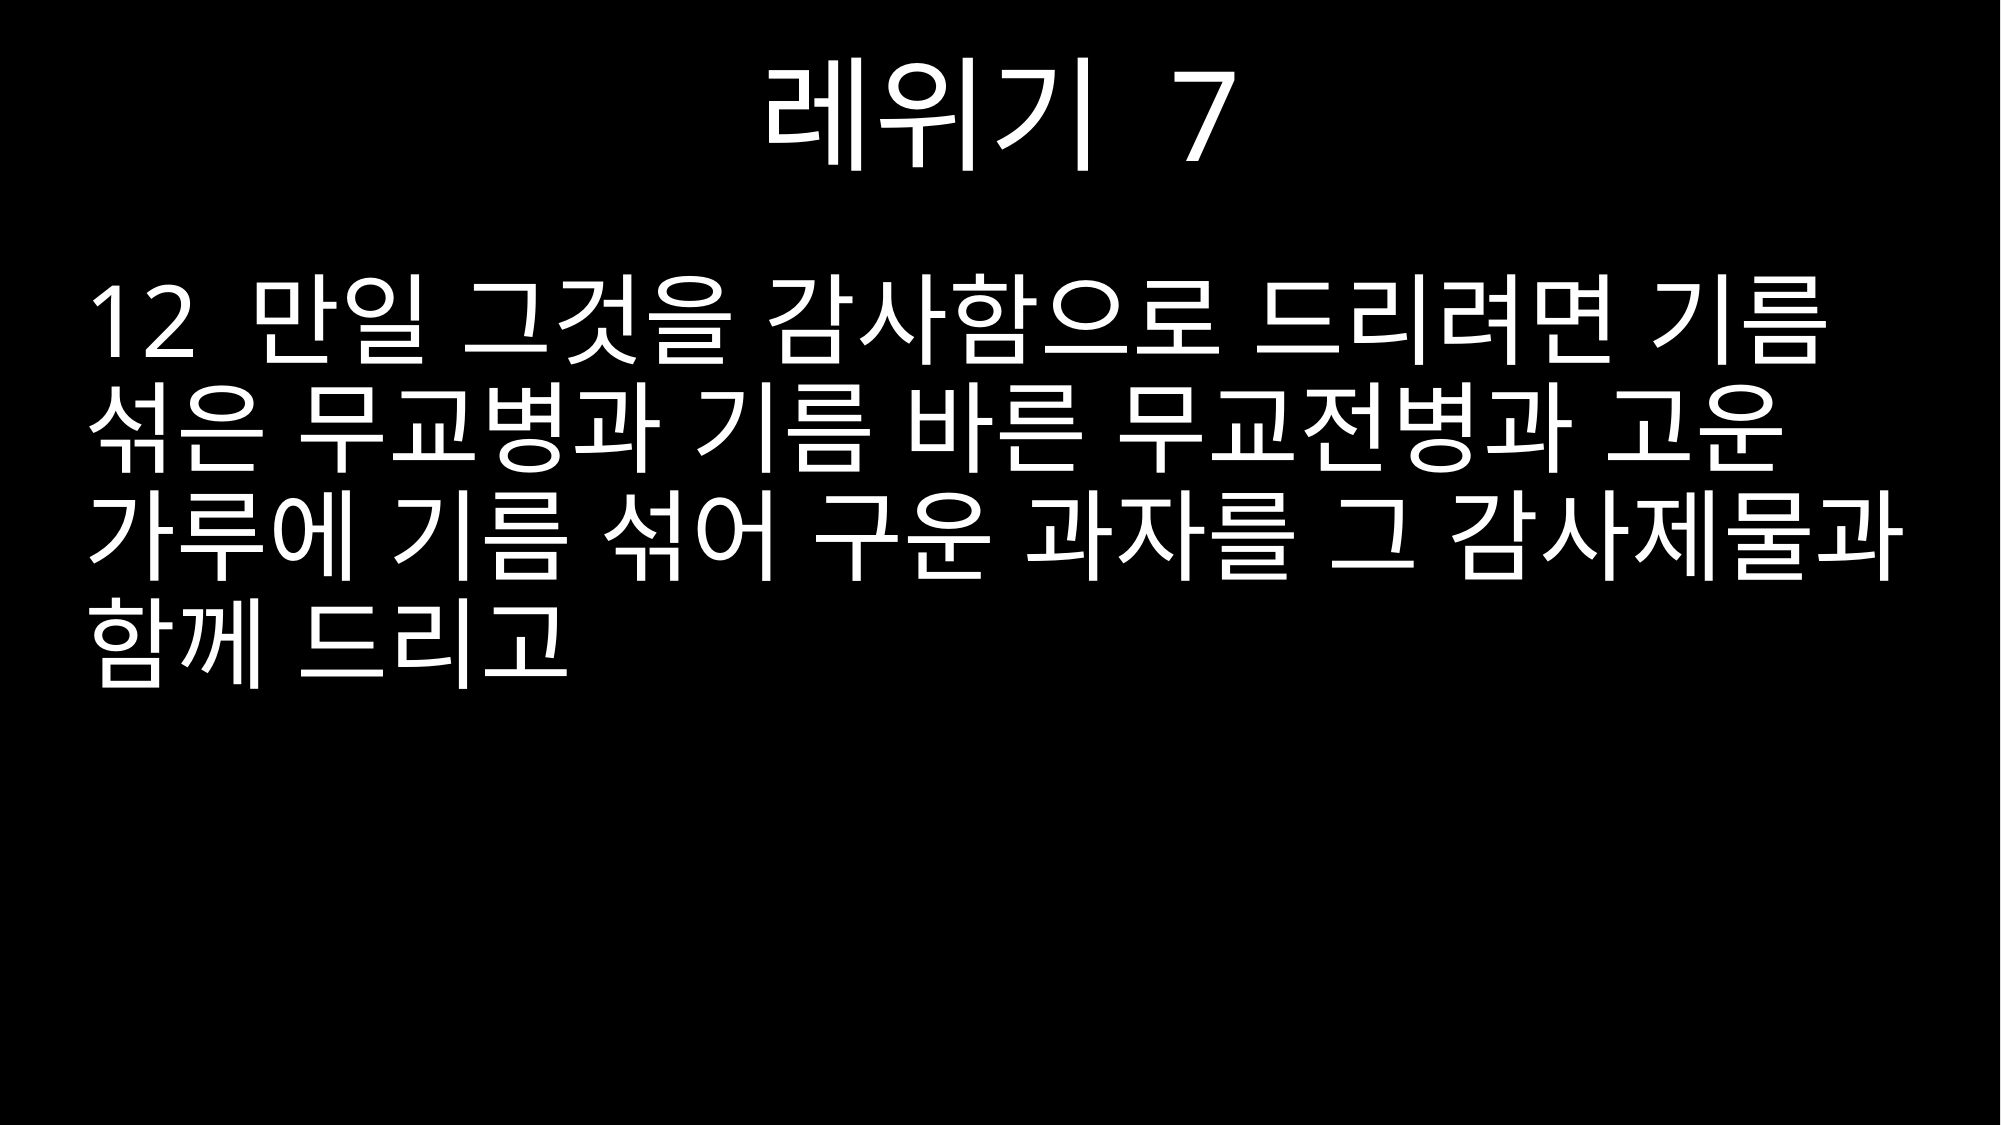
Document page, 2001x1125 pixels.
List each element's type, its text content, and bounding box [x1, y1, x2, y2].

picture [0, 0, 2001, 1125]
list 12 만일 그것을 감사함으로 드리려면 기름 섞은 무교병과 기름 바른 무교전병과 고운 가루에 기름 섞어 구운 과자를 그 감사제물과 함께 드리고 [69, 263, 1953, 423]
footer 레위기 7 [0, 32, 2000, 192]
